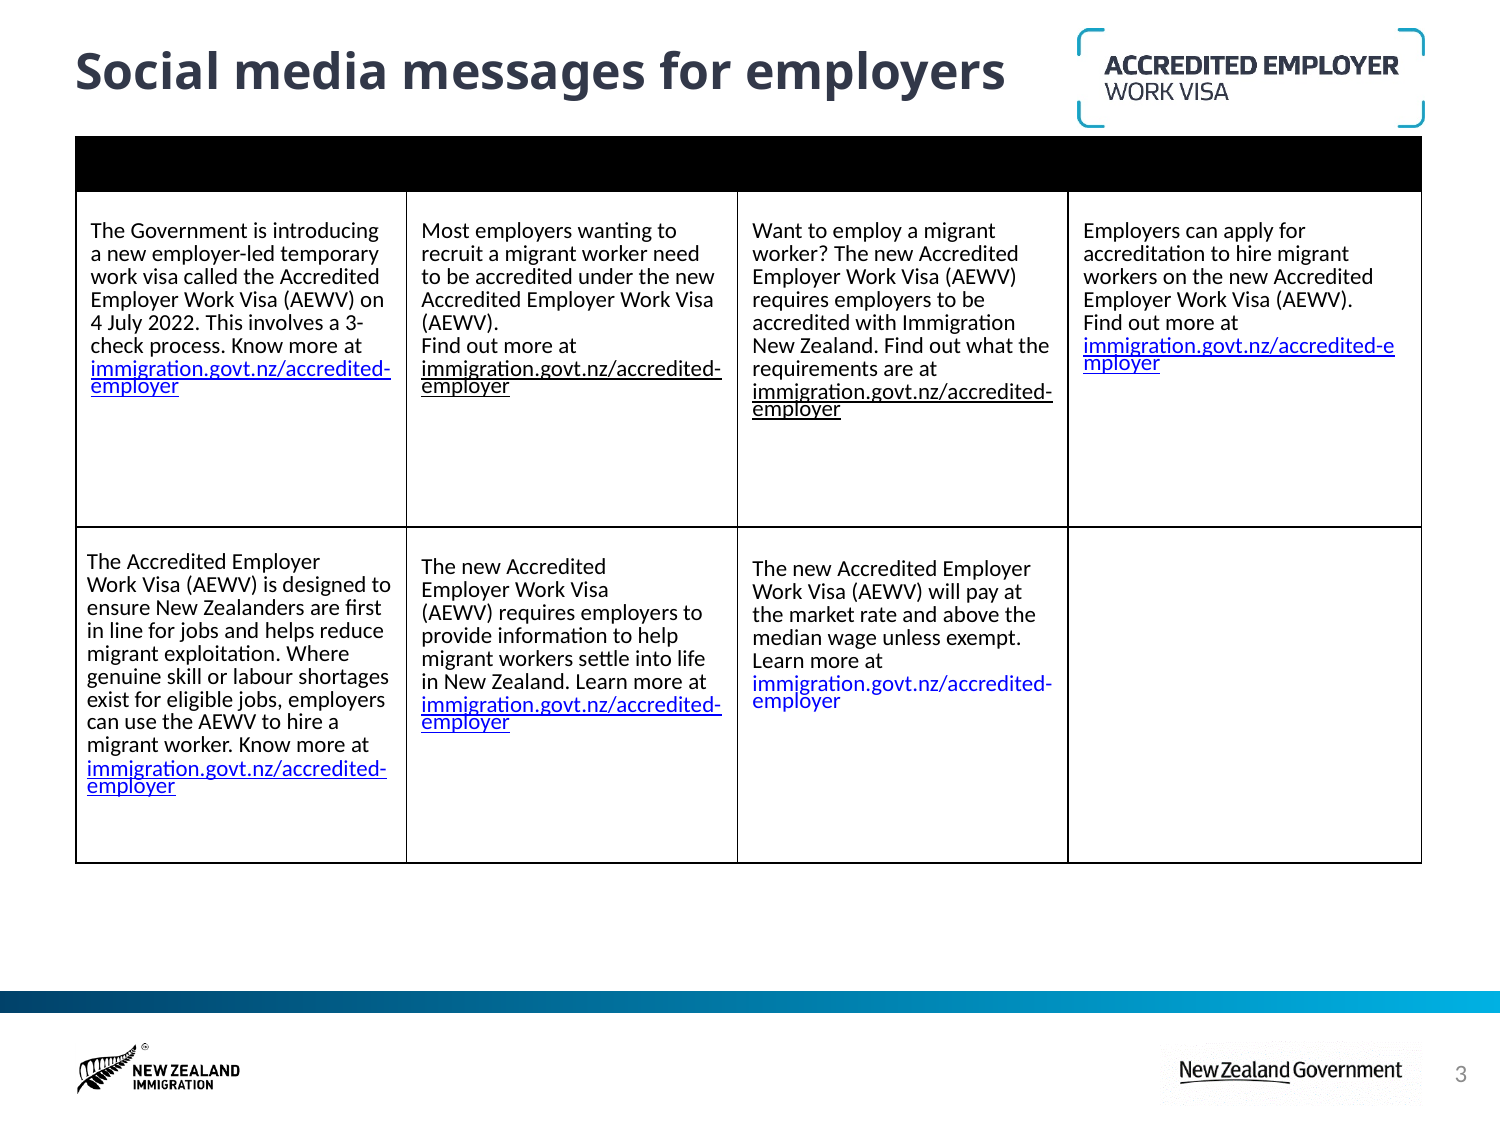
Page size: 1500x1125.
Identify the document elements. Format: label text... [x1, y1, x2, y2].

table_cell [1069, 528, 1421, 862]
table_cell The Government is introducing a new employer-led temporary work visa called the Accredited Employer Work Visa (AEWV) on 4 July 2022. This involves a 3-check process. Know more at immigration.govt.nz/accredited-employer [77, 192, 406, 526]
table_header [1069, 138, 1421, 190]
table_cell Employers can apply for accreditation to hire migrant workers on the new Accredited Employer Work Visa (AEWV). Find out more at immigration.govt.nz/accredited-employer [1069, 192, 1421, 526]
table_cell The new Accredited Employer Work Visa (AEWV) requires employers to provide information to help migrant workers settle into life in New Zealand. Learn more at immigration.govt.nz/accredited-employer [407, 528, 737, 862]
table_header [77, 138, 1067, 190]
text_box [0, 990, 1500, 1125]
table_cell Most employers wanting to recruit a migrant worker need to be accredited under the new Accredited Employer Work Visa (AEWV). Find out more at immigration.govt.nz/accredited-employer [407, 192, 737, 526]
title Social media messages for employers [60, 16, 1422, 124]
table_cell The Accredited Employer Work Visa (AEWV) is designed to ensure New Zealanders are first in line for jobs and helps reduce migrant exploitation. Where genuine skill or labour shortages exist for eligible jobs, employers can use the AEWV to hire a migrant worker. Know more at immigration.govt.nz/accredited-employer [77, 528, 406, 862]
table_cell The new Accredited Employer Work Visa (AEWV) will pay at the market rate and above the median wage unless exempt. Learn more at immigration.govt.nz/accredited-employer [738, 528, 1067, 862]
table_cell Want to employ a migrant worker? The new Accredited Employer Work Visa (AEWV) requires employers to be accredited with Immigration New Zealand. Find out what the requirements are at immigration.govt.nz/accredited-employer [738, 192, 1067, 526]
picture [0, 0, 1500, 990]
